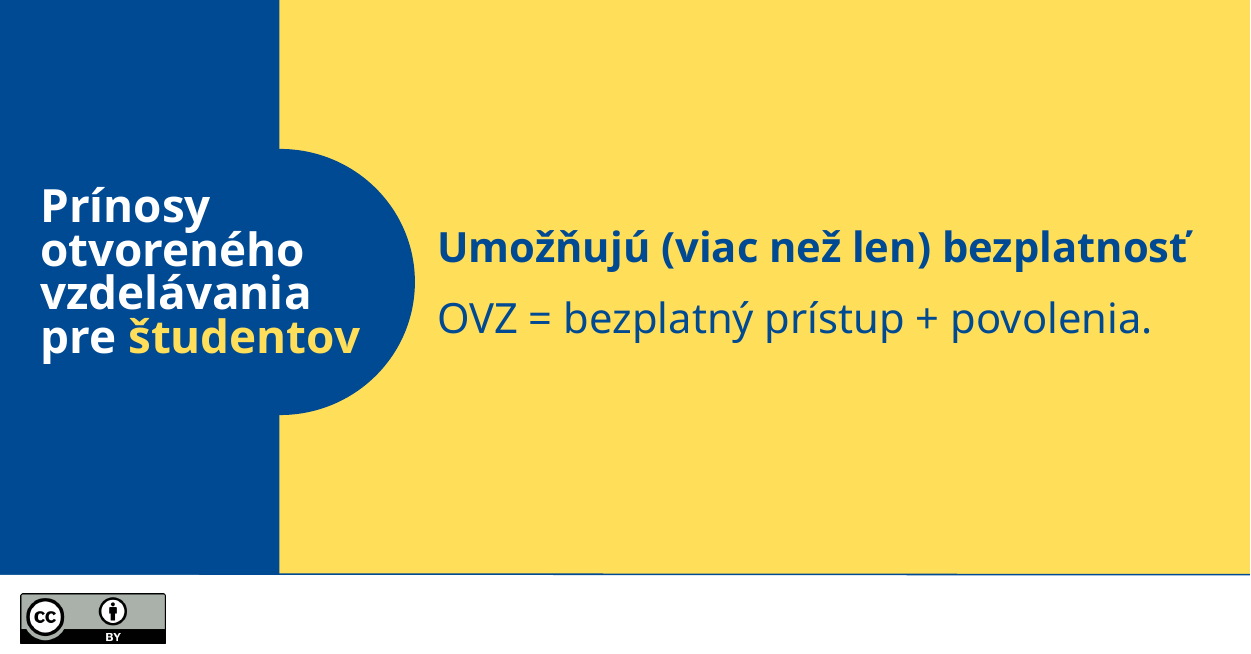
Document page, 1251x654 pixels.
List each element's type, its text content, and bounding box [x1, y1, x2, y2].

text_box [0, 582, 1250, 654]
picture [20, 592, 166, 645]
text_box Umožňujú (viac než len) bezplatnosť OVZ = bezplatný prístup + povolenia. [422, 205, 1250, 357]
text_box [206, 148, 355, 171]
text_box [409, 242, 415, 322]
text_box [187, 378, 374, 416]
text_box [0, 0, 280, 573]
text_box Prínosy otvoreného vzdelávania pre študentov [25, 171, 409, 378]
